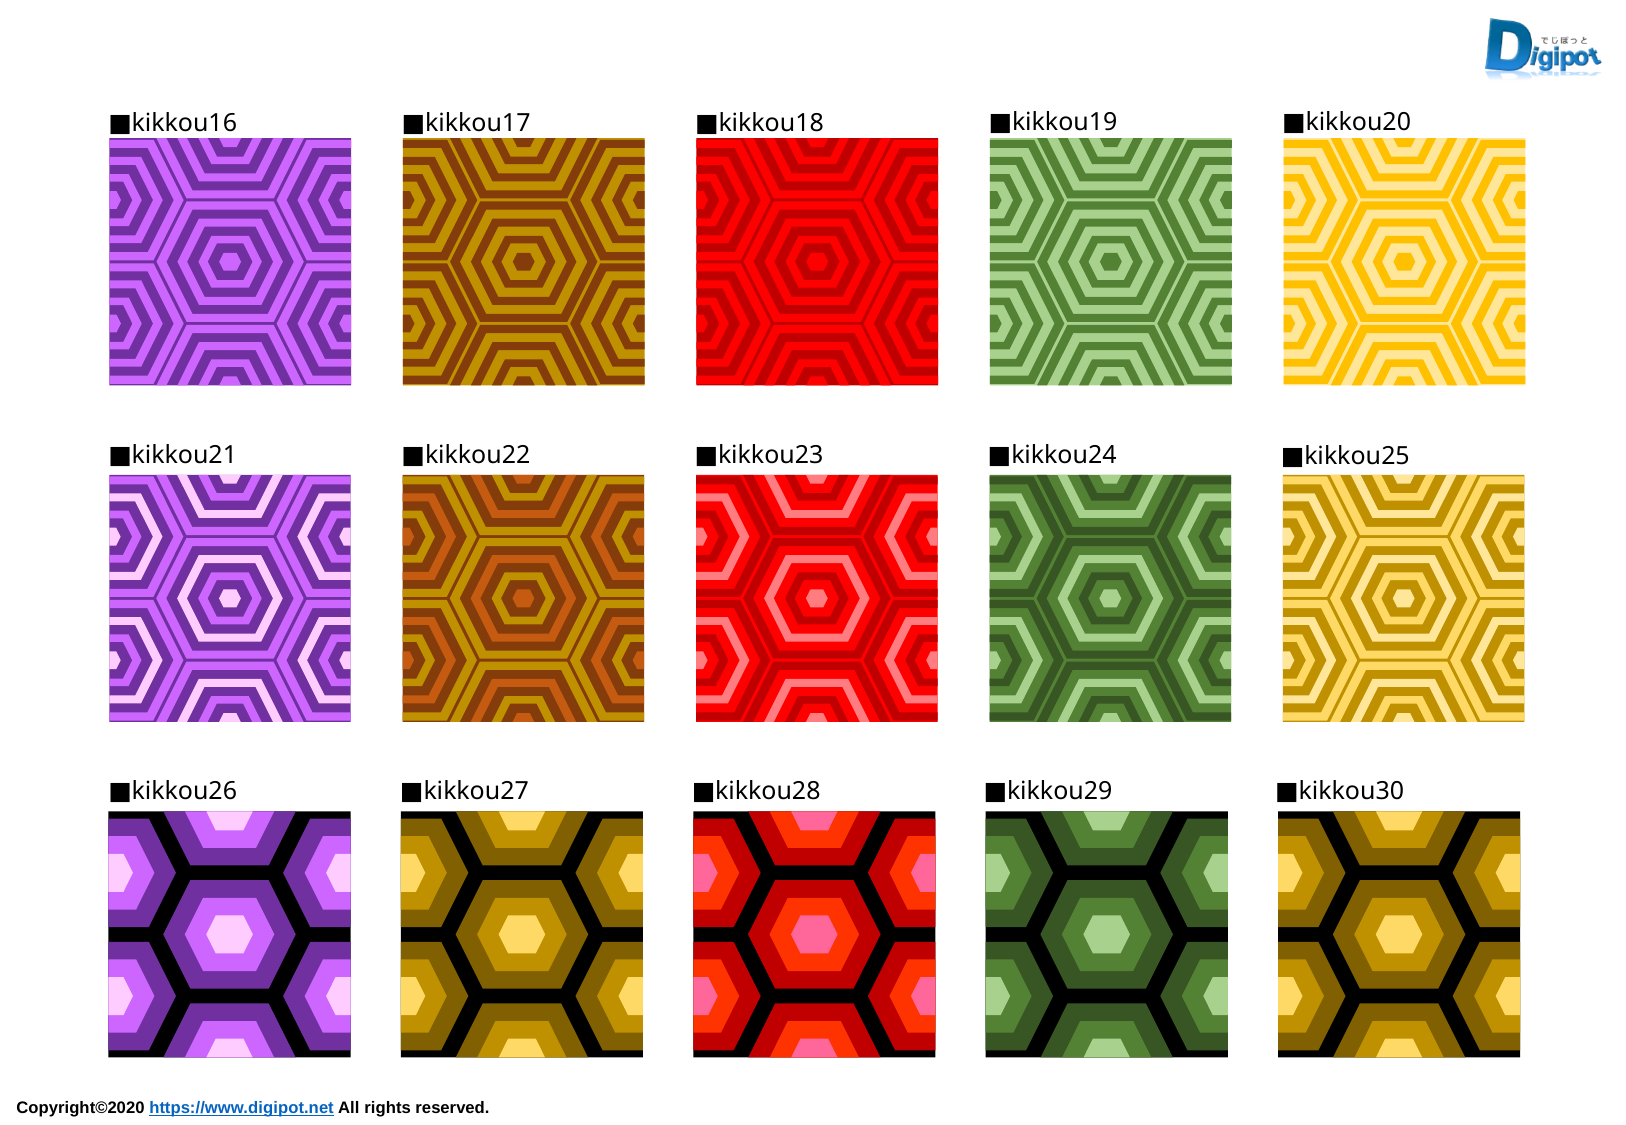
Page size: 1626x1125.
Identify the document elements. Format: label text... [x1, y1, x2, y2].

text_box ■kikkou21 [93, 431, 253, 476]
text_box ■kikkou28 [677, 767, 836, 812]
text_box ■kikkou16 [93, 99, 253, 145]
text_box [1278, 811, 1521, 1058]
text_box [402, 138, 645, 386]
text_box ■kikkou25 [1266, 432, 1425, 477]
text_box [1282, 474, 1525, 722]
text_box ■kikkou24 [972, 431, 1132, 476]
picture [1485, 18, 1602, 82]
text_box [1283, 138, 1526, 386]
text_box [696, 138, 939, 386]
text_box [402, 474, 645, 722]
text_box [696, 474, 938, 722]
text_box ■kikkou17 [386, 99, 546, 145]
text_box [109, 474, 351, 722]
text_box ■kikkou19 [973, 98, 1133, 144]
text_box ■kikkou29 [968, 767, 1128, 813]
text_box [693, 811, 936, 1058]
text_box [985, 811, 1228, 1058]
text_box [989, 474, 1232, 722]
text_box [109, 138, 352, 386]
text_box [108, 811, 351, 1058]
text_box ■kikkou18 [680, 99, 840, 145]
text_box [400, 811, 643, 1058]
text_box ■kikkou27 [385, 767, 544, 812]
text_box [989, 138, 1232, 386]
text_box ■kikkou20 [1267, 98, 1427, 144]
text_box ■kikkou30 [1260, 767, 1420, 813]
text_box ■kikkou26 [93, 767, 253, 812]
text_box ■kikkou22 [386, 431, 546, 476]
text_box ■kikkou23 [679, 431, 839, 476]
